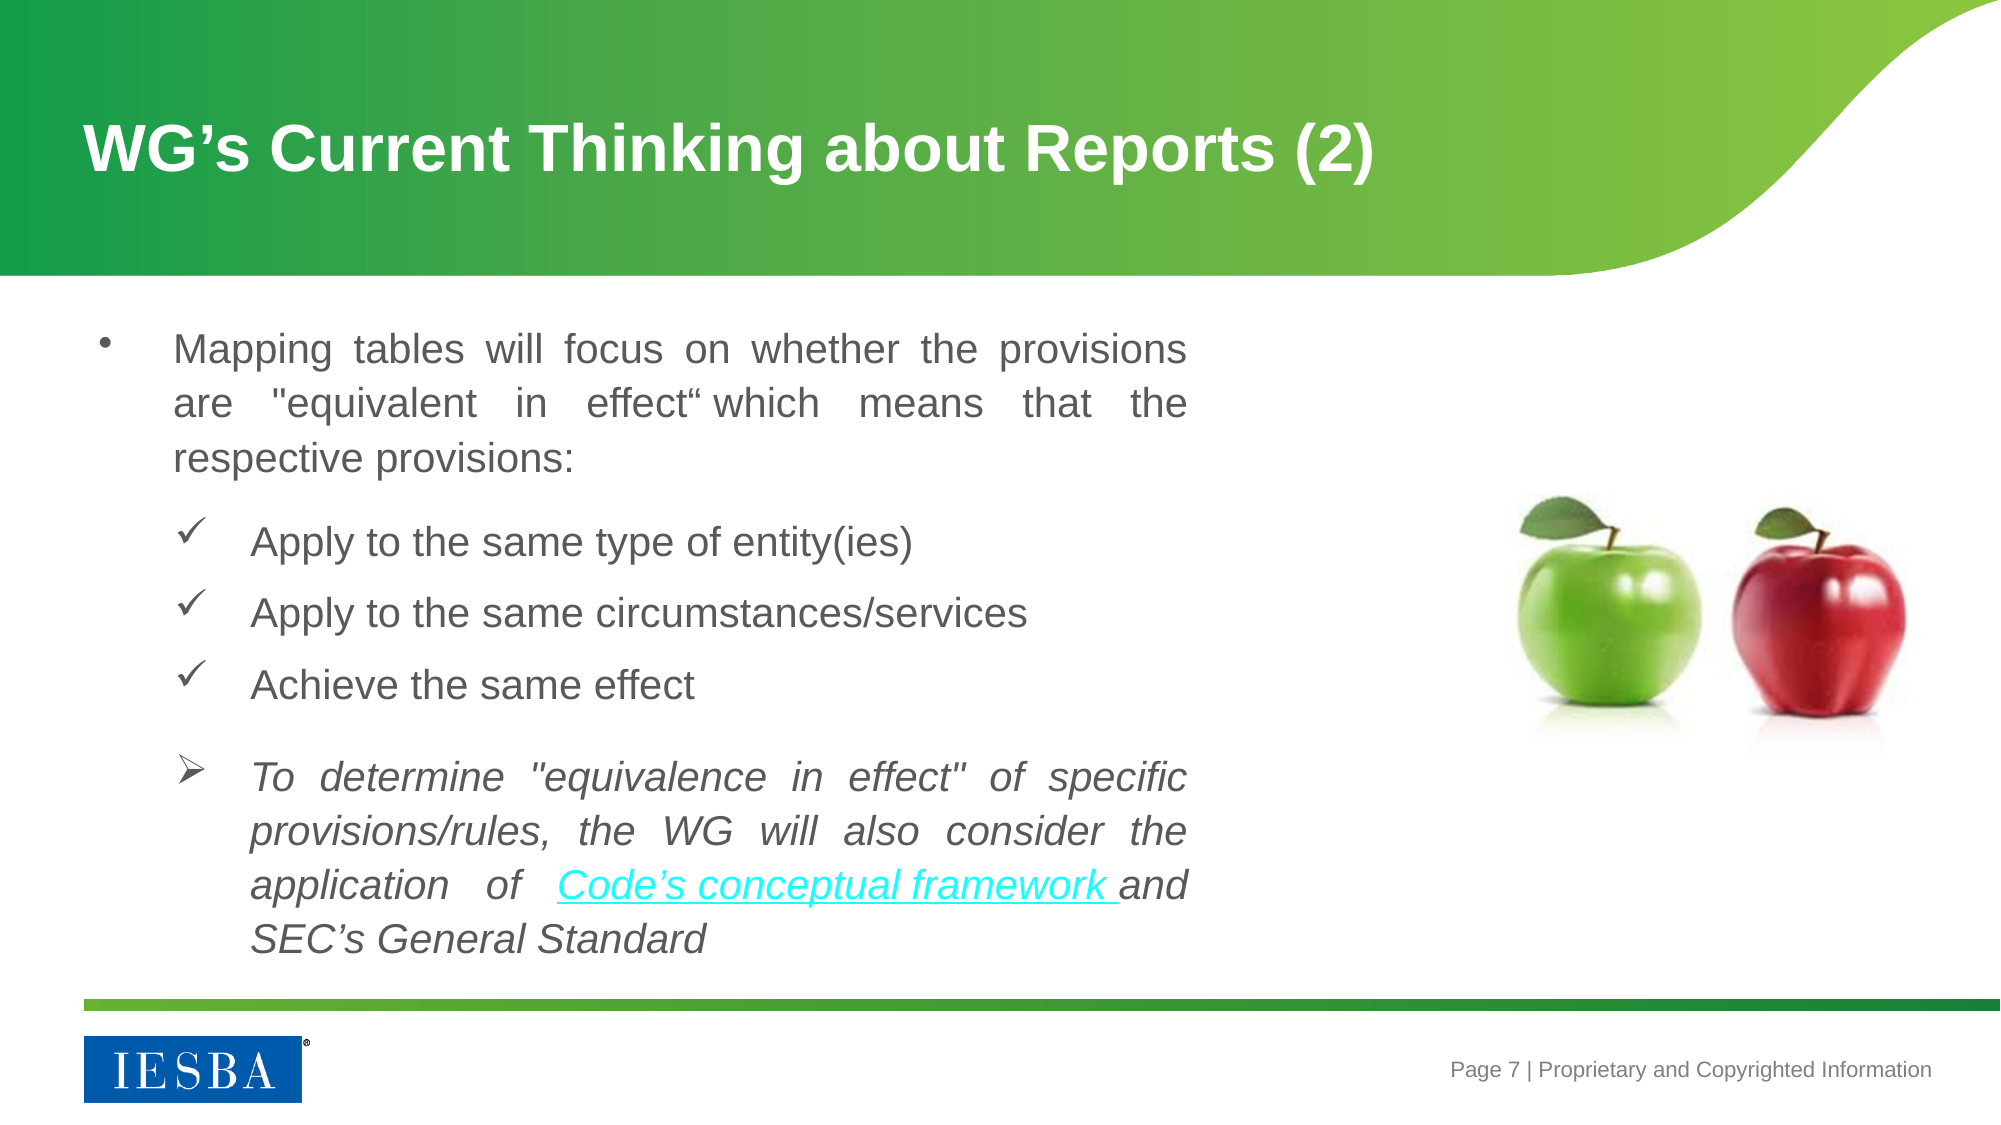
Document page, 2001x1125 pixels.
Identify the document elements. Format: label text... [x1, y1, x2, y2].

picture [0, 0, 2000, 276]
list Mapping tables will focus on whether the provisions are "equivalent in effect“ which means that the respective provisions: Apply to the same type of entity(ies) Apply to the same circumstances/services Achieve the same effect To determine "equivalence in effect" of specific provisions/rules, the WG will also consider the application of Code’s conceptual framework and SEC’s General Standard [83, 310, 1204, 1049]
title WG’s Current Thinking about Reports (2) [83, 101, 1734, 189]
picture [1478, 467, 1929, 776]
picture [84, 1049, 310, 1103]
